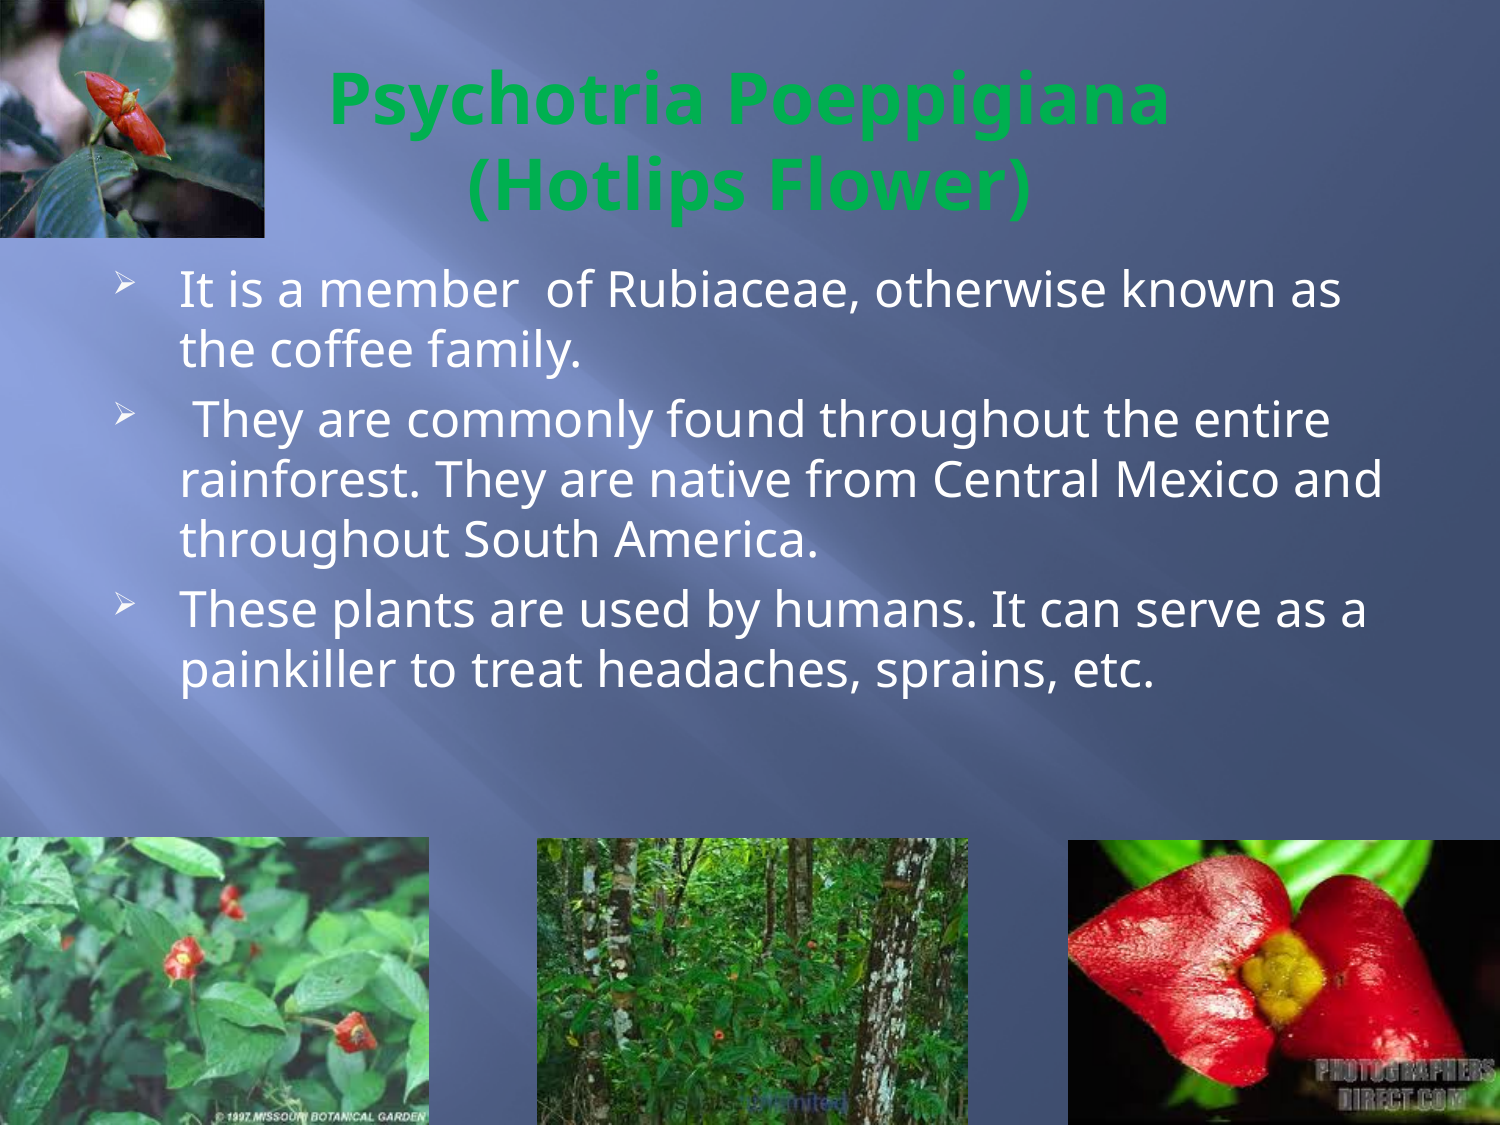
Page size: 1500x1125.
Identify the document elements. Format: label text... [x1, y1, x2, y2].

list It is a member of Rubiaceae, otherwise known as the coffee family. They are commonly found throughout the entire rainforest. They are native from Central Mexico and throughout South America. These plants are used by humans. It can serve as a painkiller to treat headaches, sprains, etc. [75, 249, 1425, 993]
picture [537, 838, 968, 1125]
picture [1068, 840, 1500, 1125]
title Psychotria Poeppigiana (Hotlips Flower) [307, 45, 1425, 233]
picture [0, 0, 265, 238]
picture [0, 837, 429, 1125]
